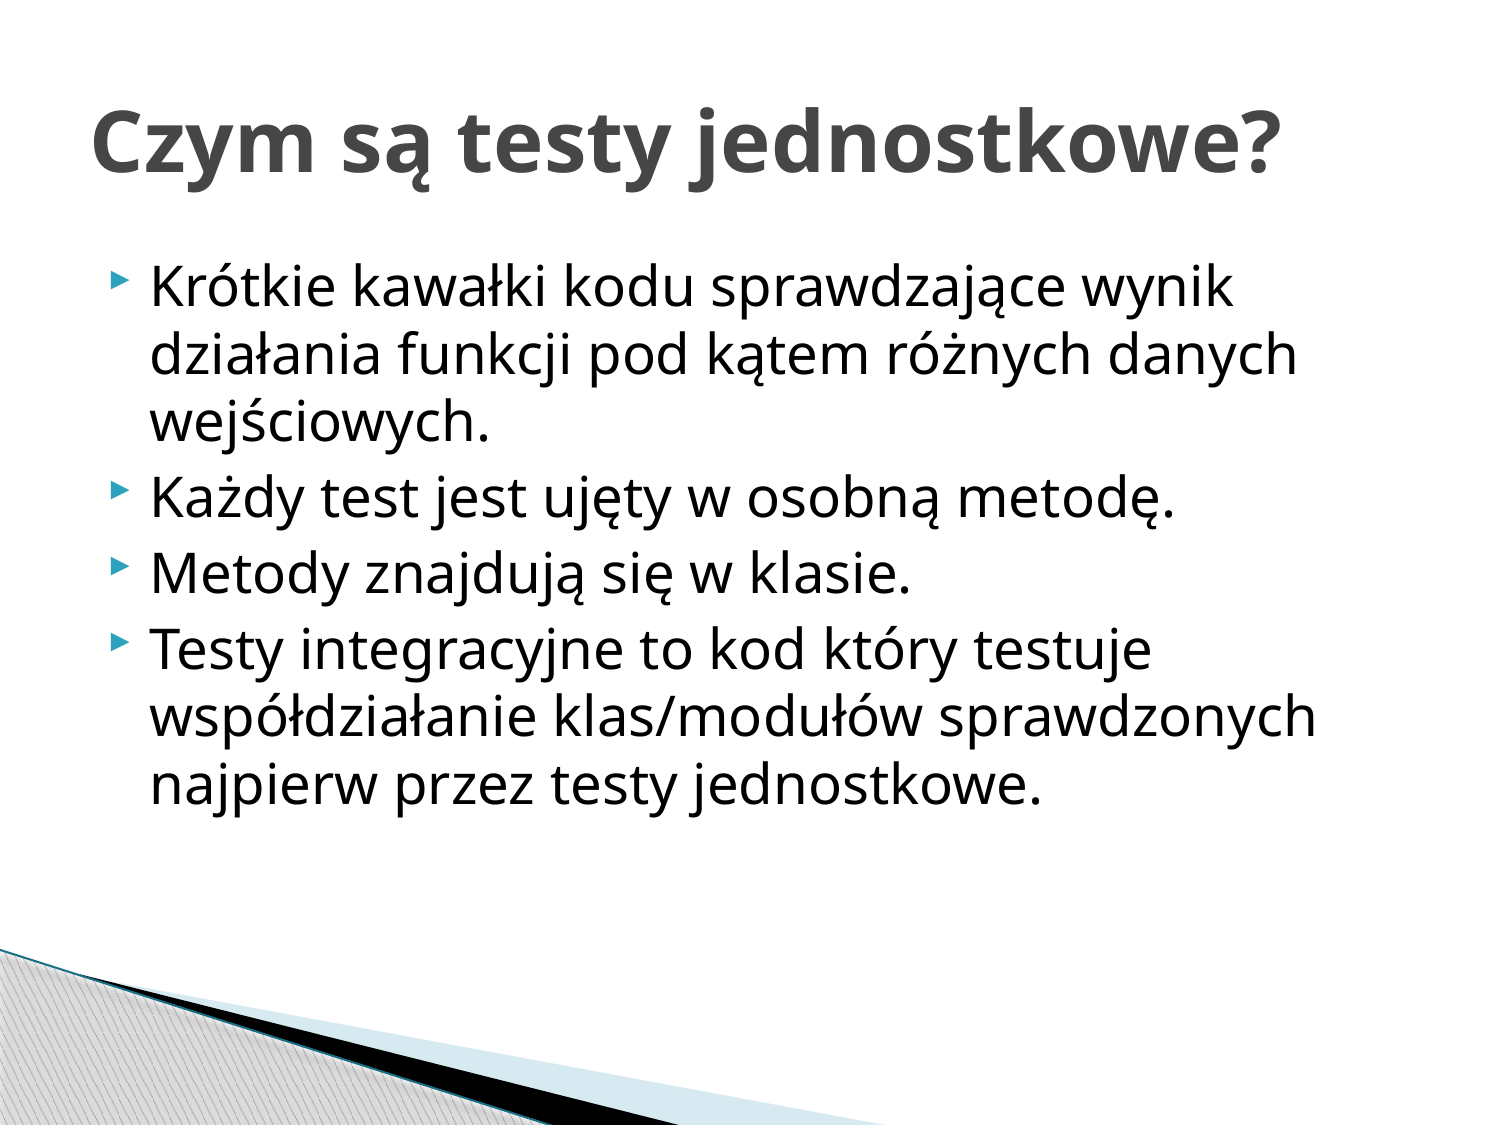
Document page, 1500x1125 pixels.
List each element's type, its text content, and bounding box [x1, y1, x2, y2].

list Krótkie kawałki kodu sprawdzające wynik działania funkcji pod kątem różnych danych wejściowych. Każdy test jest ujęty w osobną metodę. Metody znajdują się w klasie. Testy integracyjne to kod który testuje współdziałanie klas/modułów sprawdzonych najpierw przez testy jednostkowe. [75, 243, 1425, 986]
title Czym są testy jednostkowe? [75, 45, 1425, 233]
